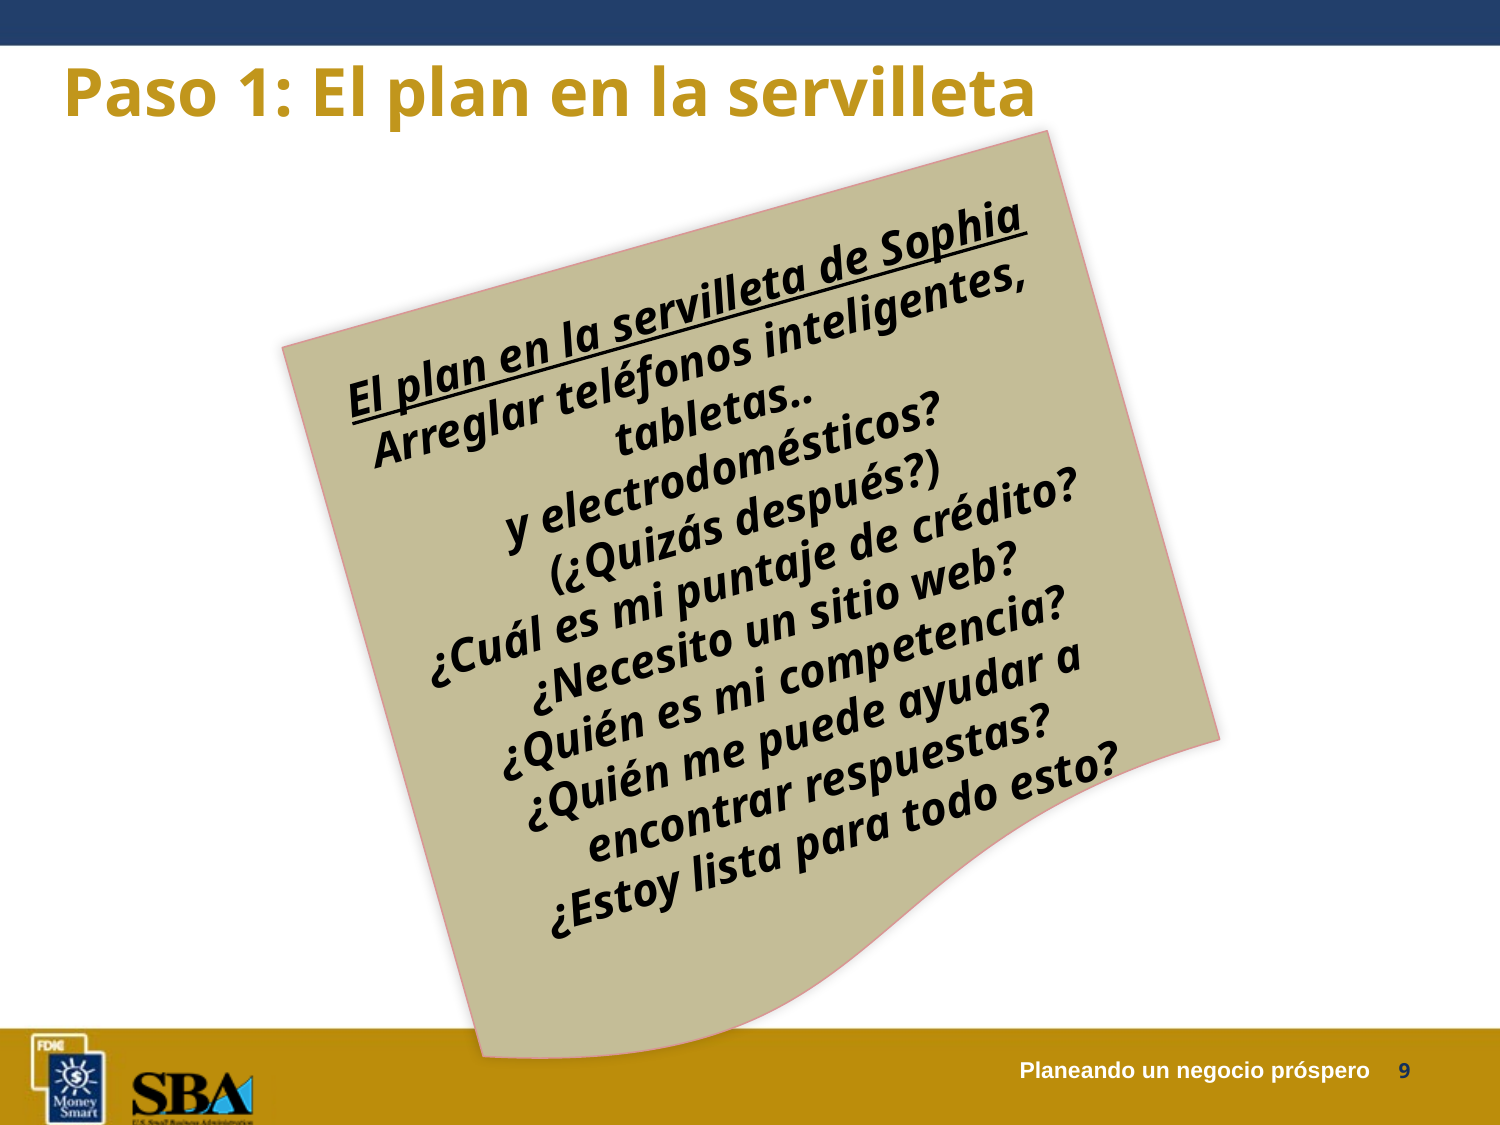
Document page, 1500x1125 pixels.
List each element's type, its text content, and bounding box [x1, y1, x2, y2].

text_box El plan en la servilleta de Sophia Arreglar teléfonos inteligentes, tabletas.. y electrodomésticos? (¿Quizás después?) ¿Cuál es mi puntaje de crédito? ¿Necesito un sitio web? ¿Quién es mi competencia? ¿Quién me puede ayudar a encontrar respuestas? ¿Estoy lista para todo esto? [281, 130, 1221, 1059]
picture [0, 0, 1500, 1125]
title Paso 1: El plan en la servilleta [47, 41, 1398, 142]
